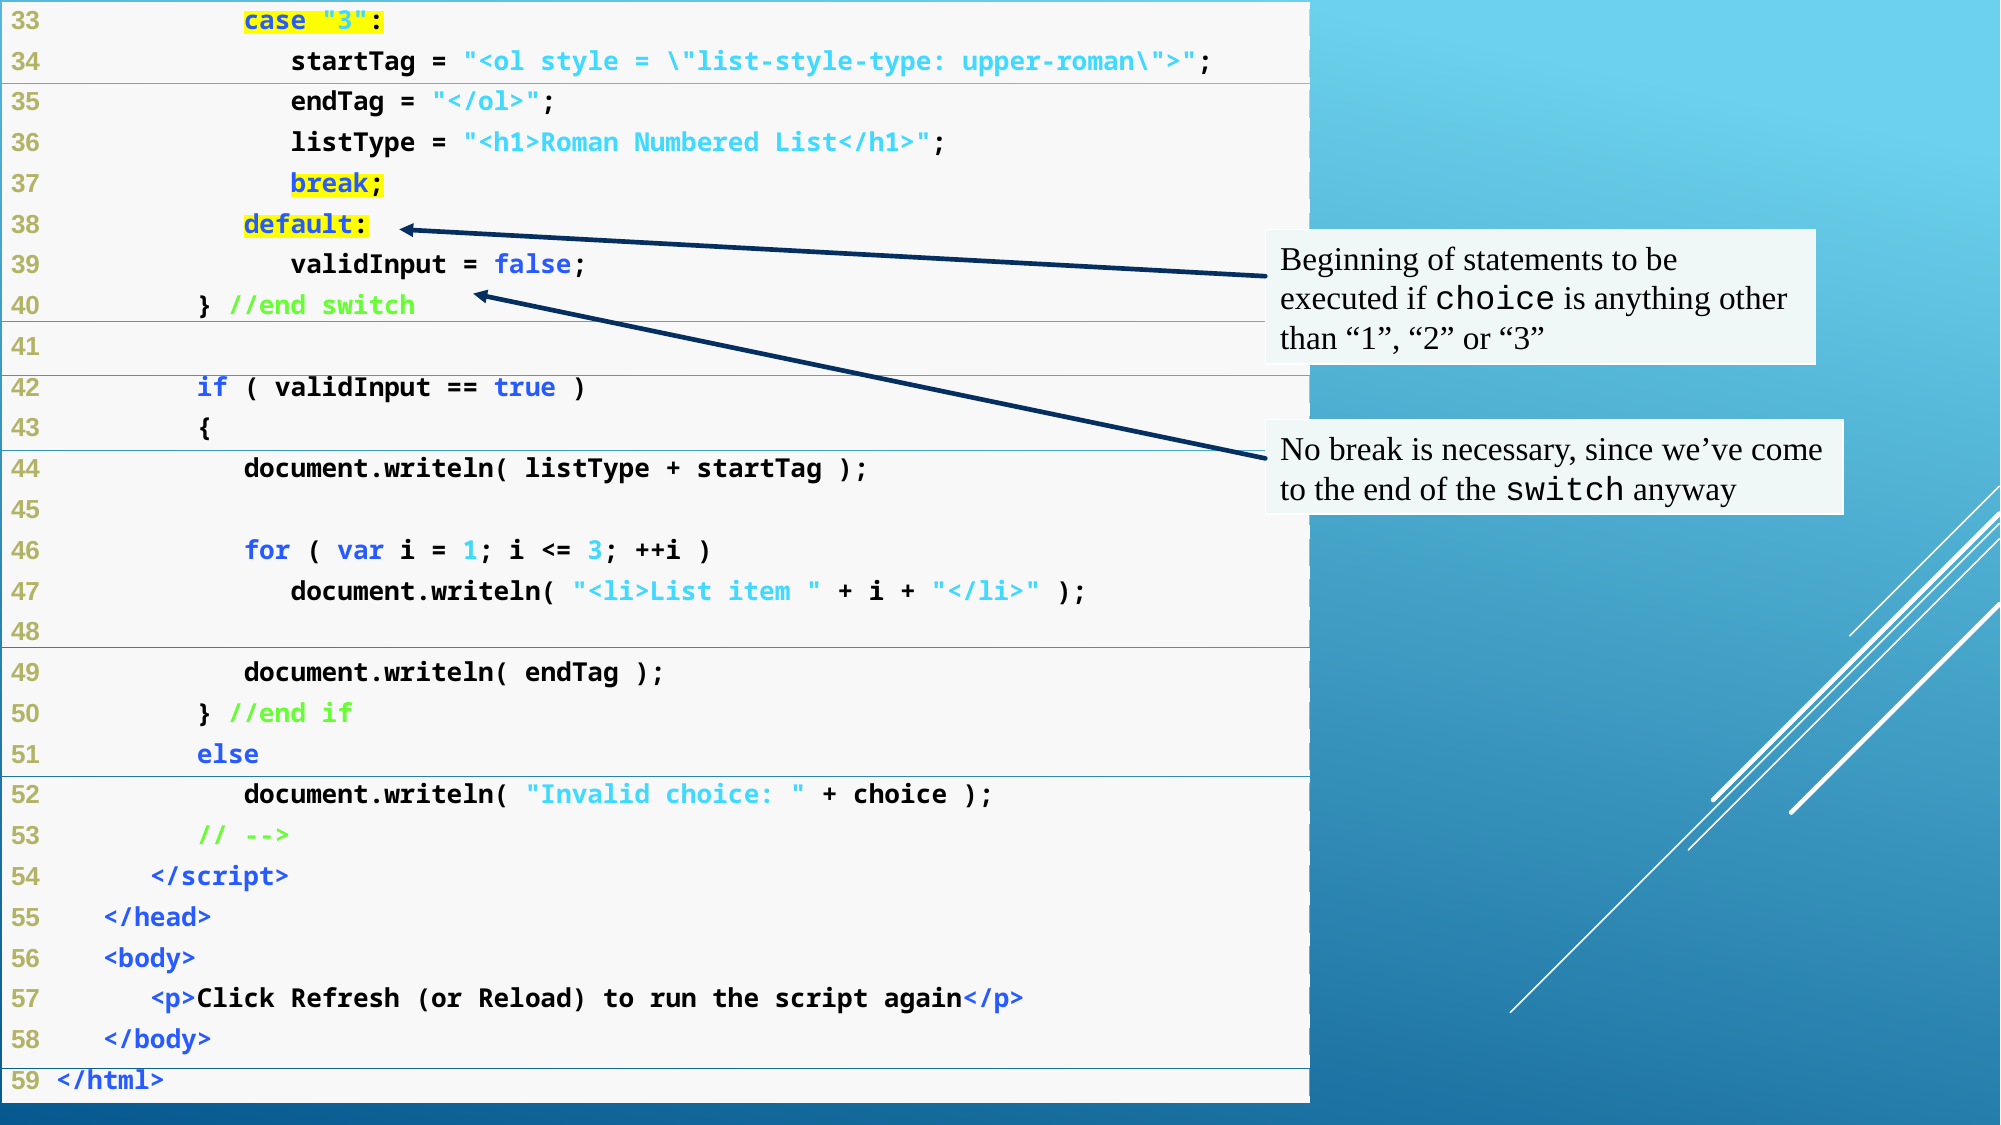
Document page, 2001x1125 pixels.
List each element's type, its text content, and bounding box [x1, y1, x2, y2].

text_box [0, 1, 1458, 1125]
text_box Beginning of statements to be executed if choice is anything other than “1”, “2” or “3” [1458, 229, 1816, 364]
text_box No break is necessary, since we’ve come to the end of the switch anyway [1458, 419, 1844, 515]
